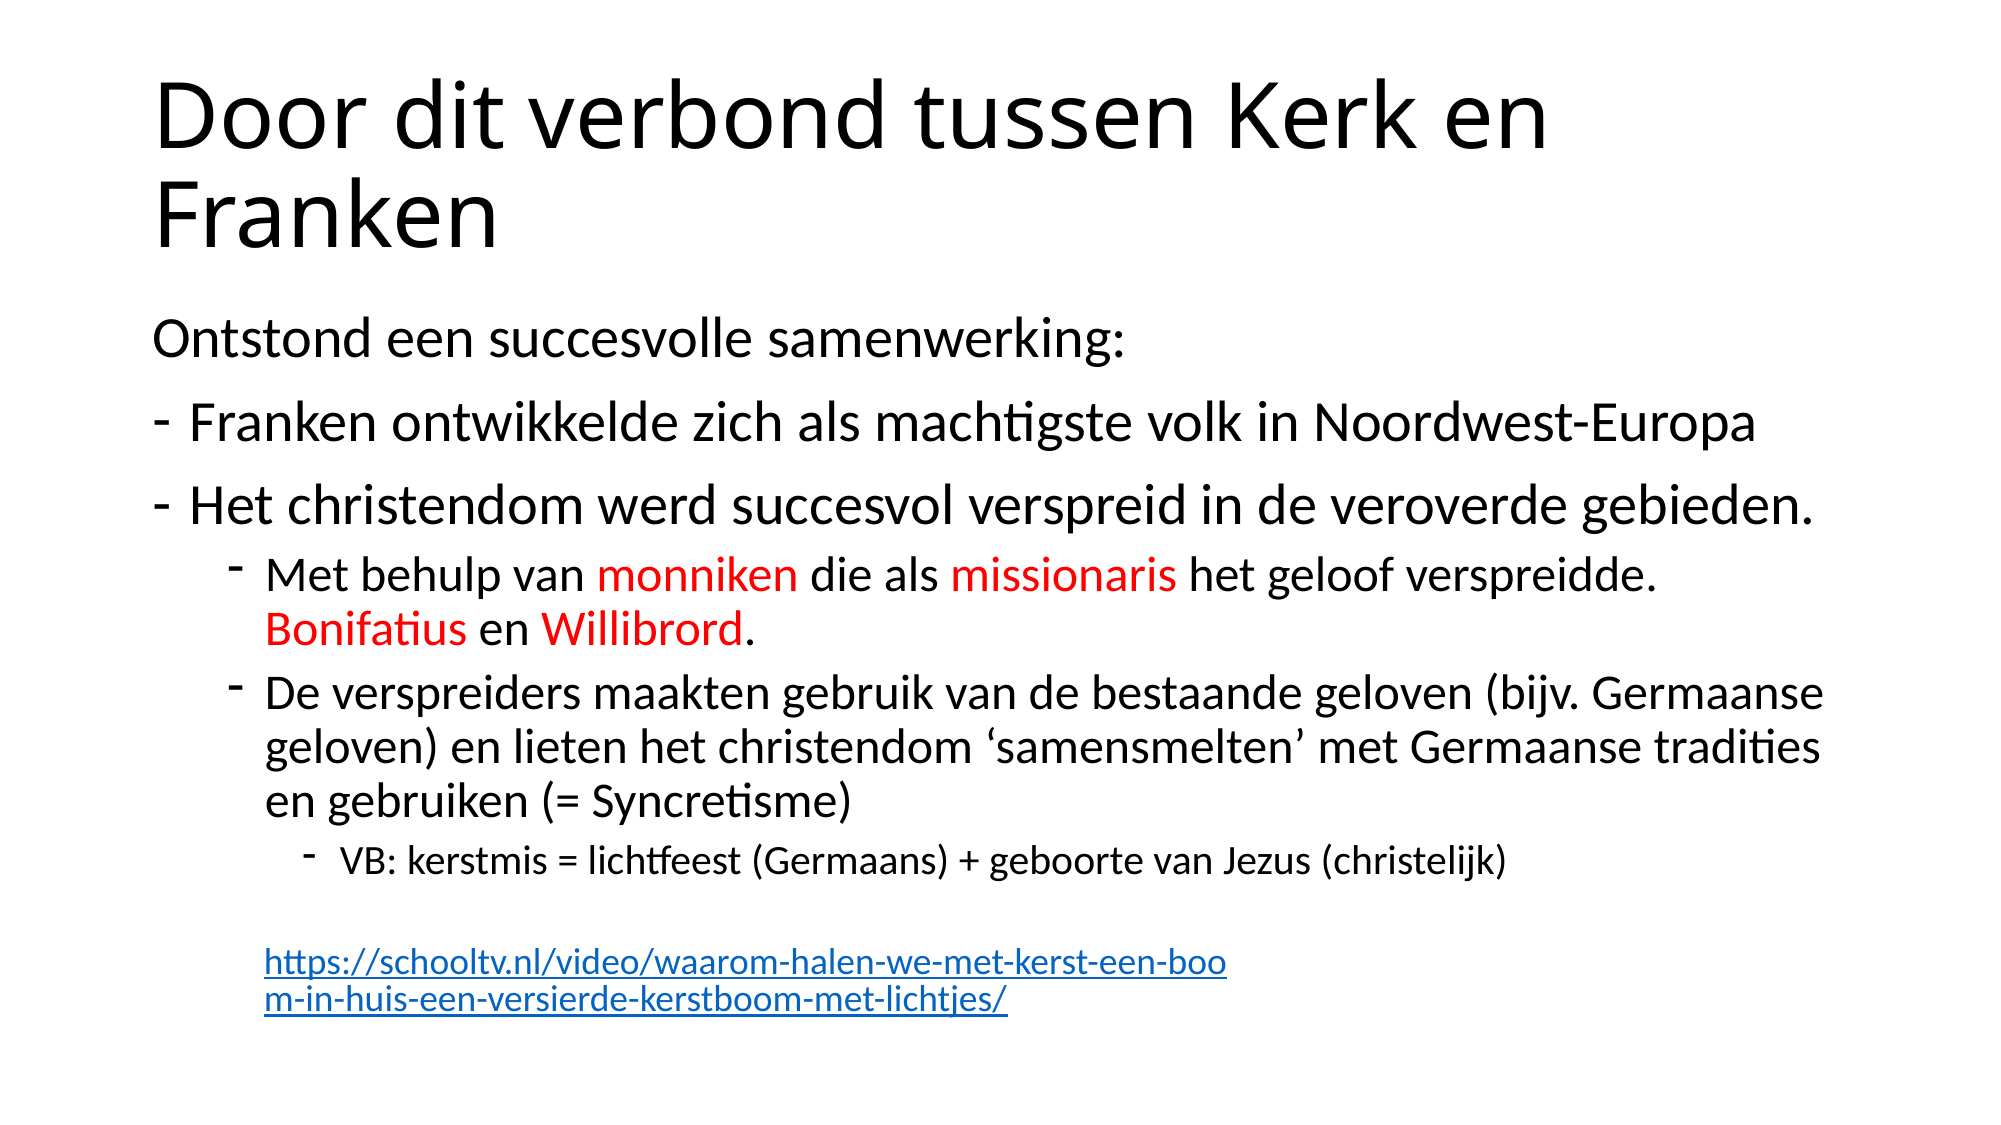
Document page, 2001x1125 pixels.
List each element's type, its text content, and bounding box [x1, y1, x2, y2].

title Door dit verbond tussen Kerk en Franken [137, 59, 1863, 278]
text_box https://schooltv.nl/video/waarom-halen-we-met-kerst-een-boom-in-huis-een-versierde-kerstboom-met-lichtjes/ [249, 929, 1250, 990]
list Ontstond een succesvolle samenwerking: Franken ontwikkelde zich als machtigste volk in Noordwest-Europa Het christendom werd succesvol verspreid in de veroverde gebieden. Met behulp van monniken die als missionaris het geloof verspreidde. Bonifatius en Willibrord. De verspreiders maakten gebruik van de bestaande geloven (bijv. Germaanse geloven) en lieten het christendom ‘samensmelten’ met Germaanse tradities en gebruiken (= Syncretisme) VB: kerstmis = lichtfeest (Germaans) + geboorte van Jezus (christelijk) [137, 299, 1863, 1014]
